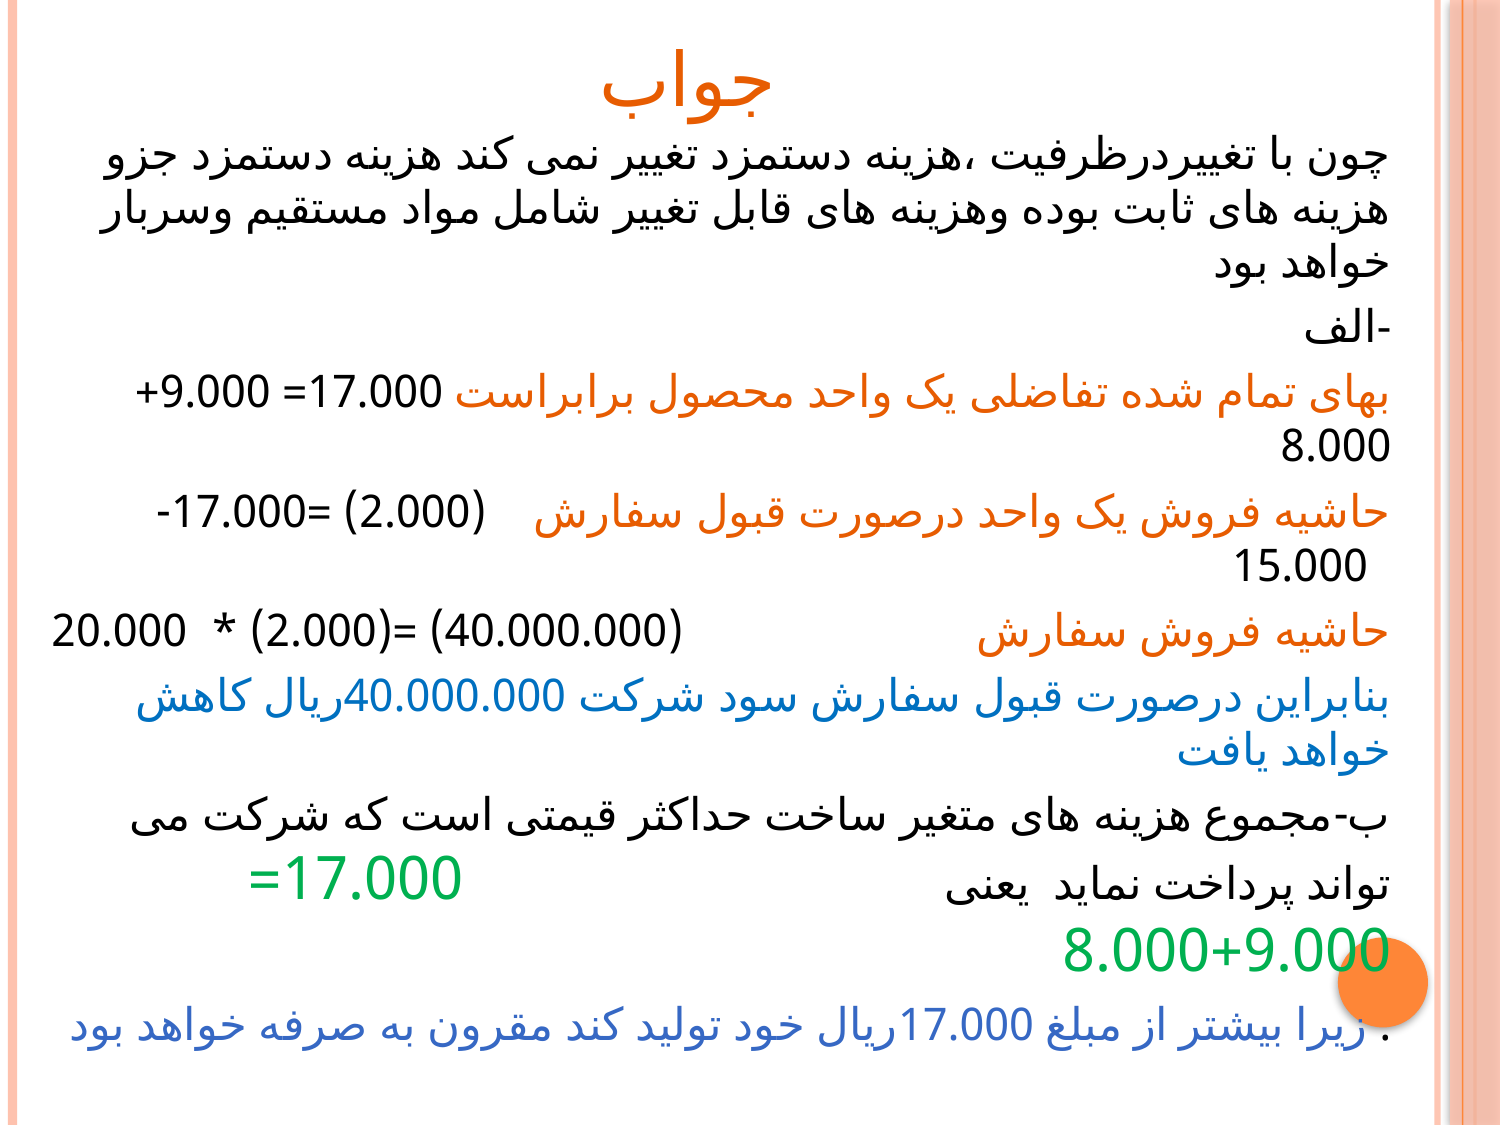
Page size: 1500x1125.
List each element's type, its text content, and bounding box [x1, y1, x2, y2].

list چون با تغییردرظرفیت ،هزینه دستمزد تغییر نمی کند هزینه دستمزد جزو هزینه های ثابت بوده وهزینه های قابل تغییر شامل مواد مستقیم وسربار خواهد بود الف- بهای تمام شده تفاضلی یک واحد محصول برابراست 17.000= 9.000+ 8.000 حاشیه فروش یک واحد درصورت قبول سفارش (2.000) =17.000- 15.000 حاشیه فروش سفارش (40.000.000) =(2.000) * 20.000 بنابراین درصورت قبول سفارش سود شرکت 40.000.000ریال کاهش خواهد یافت ب-مجموع هزینه های متغیر ساخت حداکثر قیمتی است که شرکت می تواند پرداخت نماید یعنی 17.000= 9.000+8.000 زیرا بیشتر از مبلغ 17.000ریال خود تولید کند مقرون به صرفه خواهد بود . [35, 117, 1407, 1062]
title جواب [75, 0, 1300, 117]
